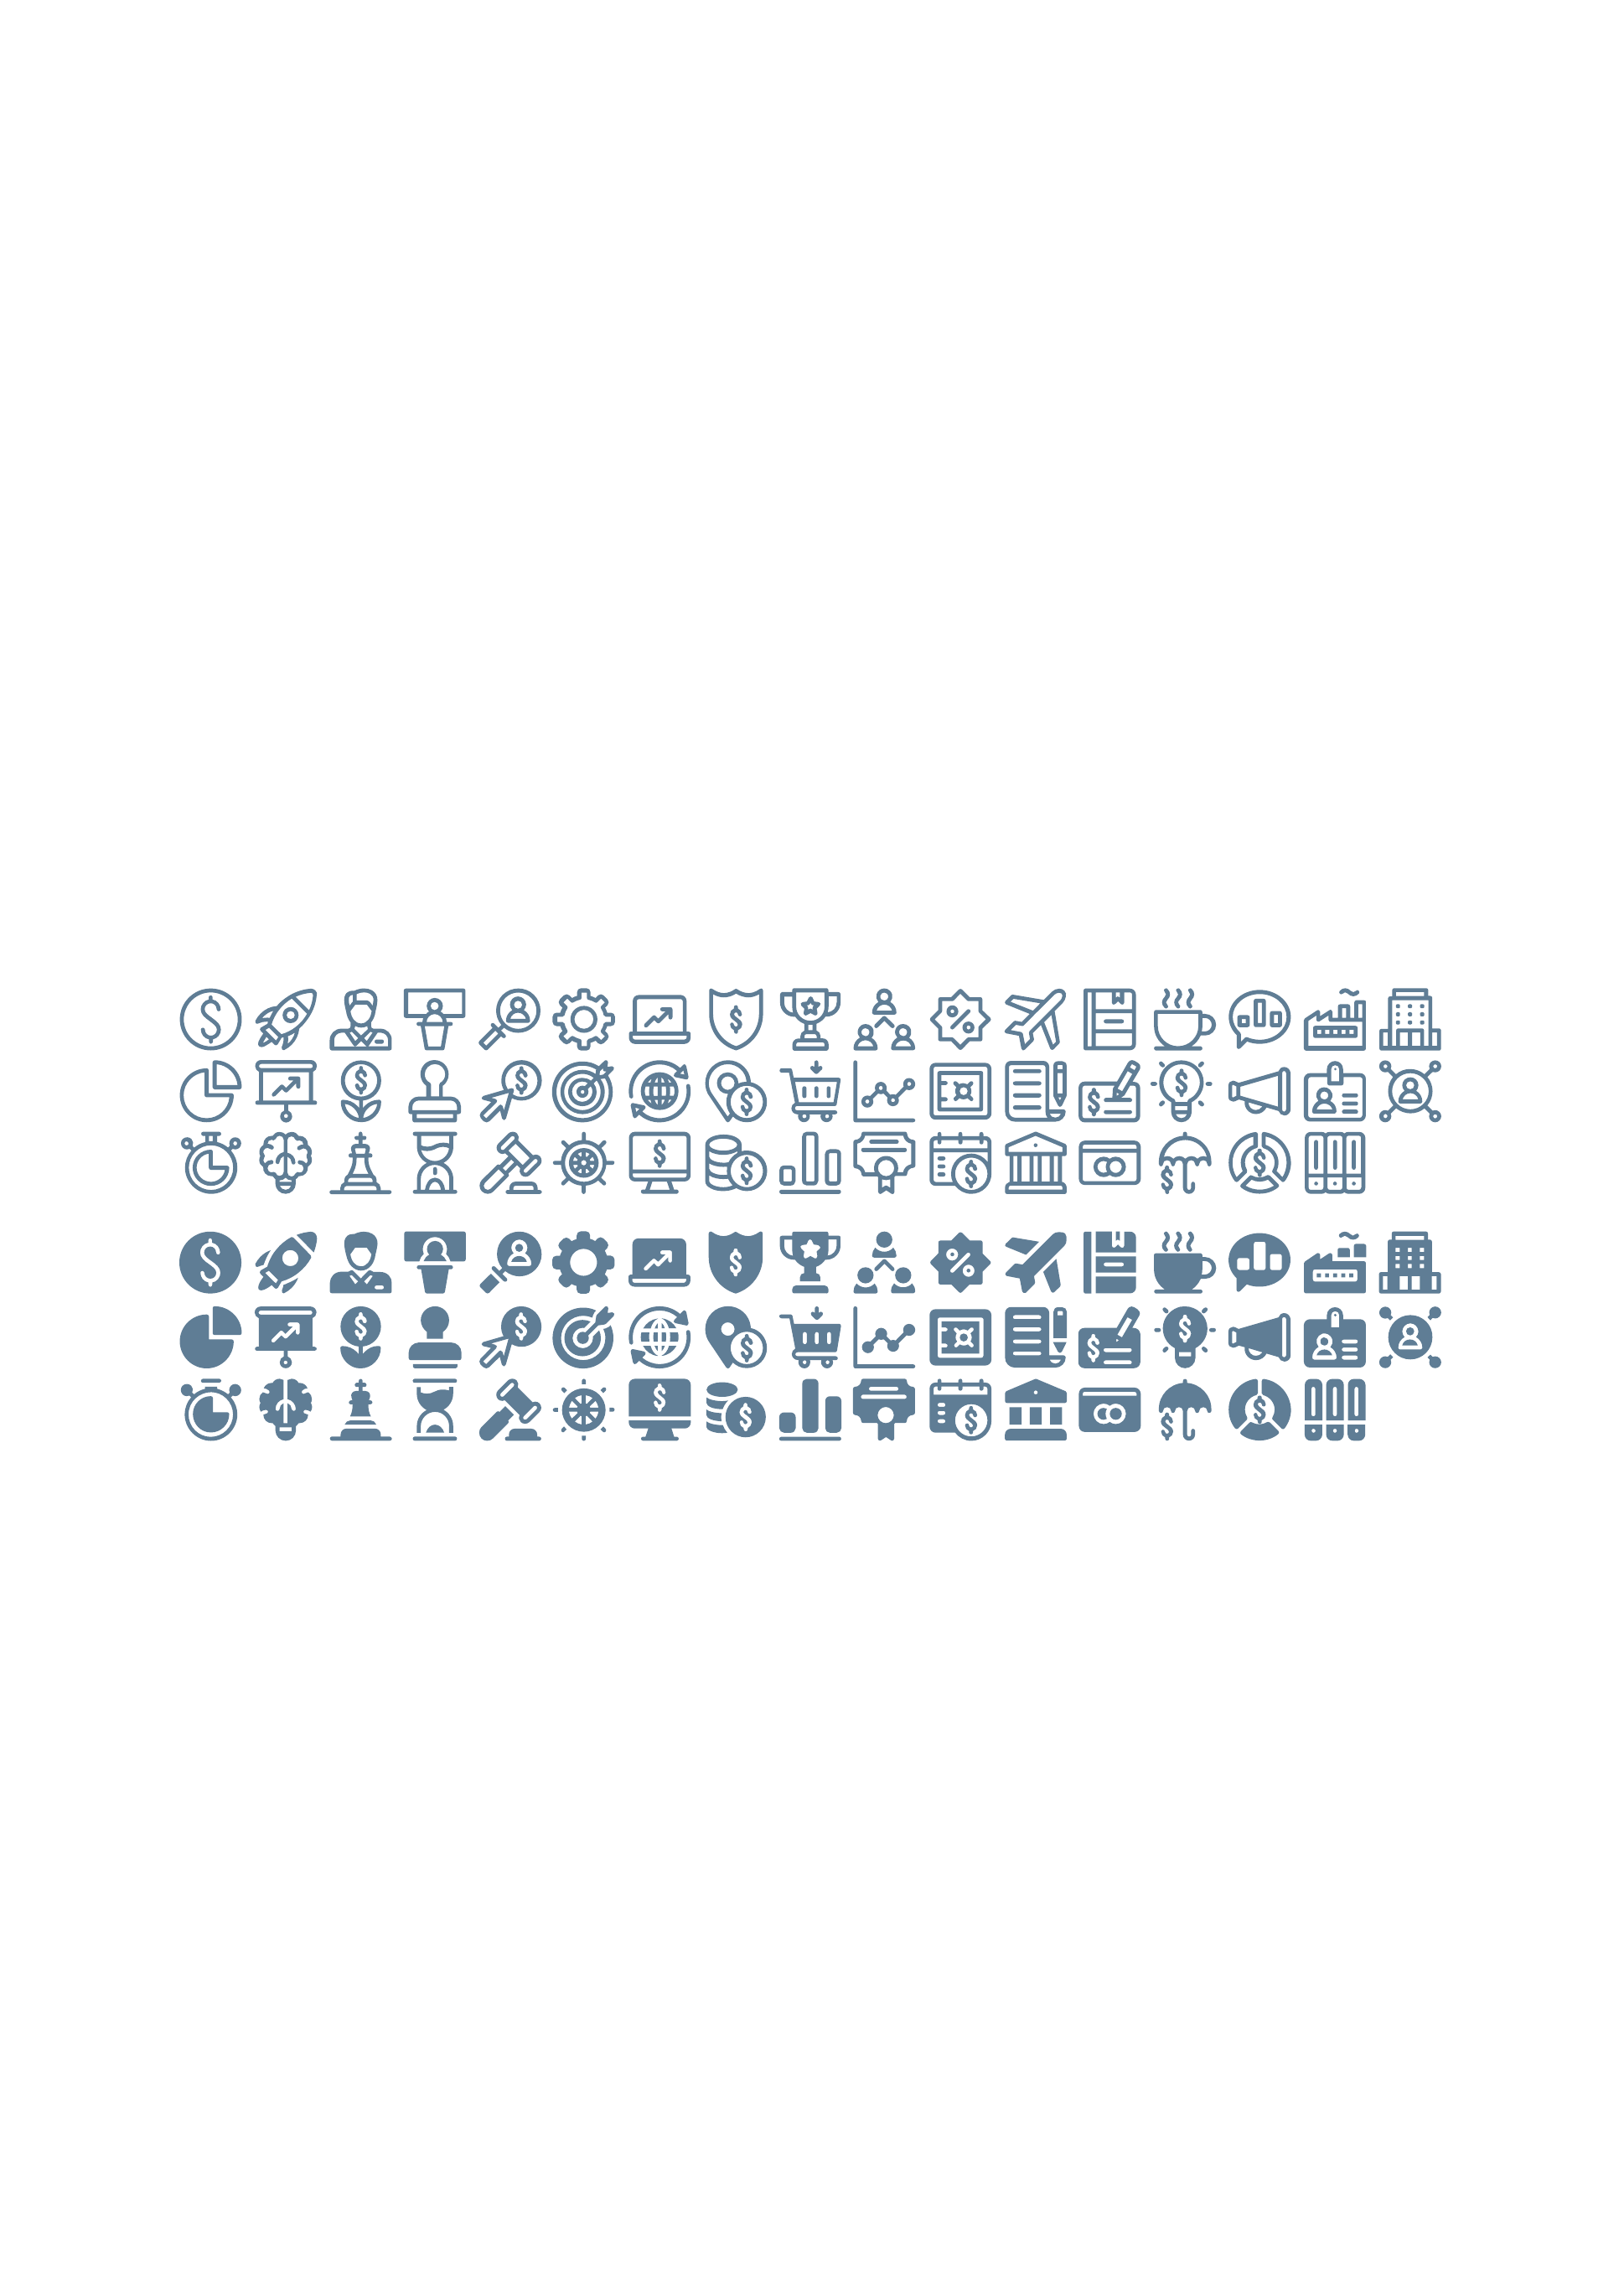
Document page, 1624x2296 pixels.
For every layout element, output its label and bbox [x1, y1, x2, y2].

text_box [404, 1231, 467, 1294]
text_box [329, 1131, 392, 1195]
text_box [628, 1131, 691, 1194]
text_box [1078, 1387, 1141, 1433]
text_box [1228, 1233, 1290, 1292]
text_box [403, 988, 466, 1051]
text_box [852, 1378, 915, 1441]
text_box [412, 1378, 458, 1441]
text_box [179, 1306, 242, 1369]
text_box [1303, 1231, 1367, 1294]
text_box [929, 1131, 992, 1194]
text_box [1303, 988, 1367, 1052]
text_box [1154, 1306, 1217, 1369]
text_box [929, 1309, 992, 1366]
text_box [706, 1382, 767, 1438]
text_box [1303, 1060, 1367, 1122]
text_box [853, 1231, 916, 1294]
text_box [552, 1378, 615, 1441]
text_box [1004, 1378, 1068, 1441]
text_box [628, 995, 691, 1044]
text_box [853, 1131, 916, 1195]
text_box [1078, 1306, 1140, 1368]
text_box [412, 1131, 458, 1194]
text_box [1228, 1378, 1291, 1441]
text_box [1005, 1131, 1068, 1195]
text_box [1005, 1232, 1067, 1294]
text_box [551, 1060, 614, 1123]
text_box [340, 1060, 382, 1123]
text_box [708, 988, 763, 1051]
text_box [1083, 1231, 1136, 1294]
text_box [478, 1378, 542, 1441]
text_box [329, 988, 392, 1051]
text_box [1083, 988, 1136, 1051]
text_box [1153, 988, 1217, 1051]
text_box [853, 1306, 916, 1369]
text_box [1004, 988, 1067, 1051]
text_box [255, 1231, 318, 1294]
text_box [705, 1306, 768, 1369]
text_box [1378, 1306, 1442, 1369]
text_box [628, 1306, 691, 1369]
text_box [1378, 1231, 1441, 1294]
text_box [479, 1231, 542, 1294]
text_box [180, 1131, 242, 1194]
text_box [254, 1306, 317, 1368]
text_box [778, 1131, 841, 1195]
text_box [929, 988, 991, 1051]
text_box [1303, 1306, 1367, 1368]
text_box [479, 1059, 542, 1123]
text_box [408, 1306, 462, 1369]
text_box [929, 1232, 991, 1294]
text_box [705, 1134, 768, 1192]
text_box [779, 988, 841, 1052]
text_box [628, 1378, 691, 1441]
text_box [1158, 1378, 1212, 1441]
text_box [479, 1306, 542, 1369]
text_box [479, 1131, 542, 1194]
text_box [929, 1063, 992, 1120]
text_box [628, 1059, 691, 1123]
text_box [705, 1059, 768, 1123]
text_box [778, 1306, 841, 1369]
text_box [778, 1378, 842, 1441]
text_box [1228, 990, 1291, 1049]
text_box [1005, 1060, 1068, 1122]
text_box [628, 1238, 690, 1287]
text_box [179, 1231, 242, 1294]
text_box [1304, 1378, 1366, 1441]
text_box [329, 1231, 392, 1294]
text_box [180, 1378, 242, 1441]
text_box [1378, 988, 1441, 1051]
text_box [1378, 1060, 1442, 1123]
text_box [1228, 1131, 1291, 1194]
text_box [1304, 1131, 1366, 1194]
text_box [1228, 1067, 1291, 1116]
text_box [1005, 1306, 1068, 1368]
text_box [179, 1060, 242, 1123]
text_box [1158, 1131, 1212, 1195]
text_box [179, 988, 242, 1051]
text_box [853, 988, 916, 1051]
text_box [853, 1060, 916, 1123]
text_box [1078, 1059, 1141, 1123]
text_box [552, 1231, 615, 1294]
text_box [552, 1131, 615, 1195]
text_box [259, 1378, 313, 1441]
text_box [1153, 1231, 1217, 1294]
text_box [779, 1060, 841, 1123]
text_box [340, 1306, 381, 1368]
text_box [408, 1060, 462, 1123]
text_box [1150, 1060, 1213, 1123]
text_box [478, 988, 541, 1051]
text_box [552, 988, 616, 1051]
text_box [708, 1231, 763, 1294]
text_box [1078, 1140, 1141, 1186]
text_box [929, 1378, 992, 1441]
text_box [259, 1131, 313, 1194]
text_box [552, 1306, 615, 1369]
text_box [255, 988, 318, 1051]
text_box [255, 1059, 318, 1123]
text_box [329, 1378, 392, 1441]
text_box [1228, 1313, 1291, 1362]
text_box [779, 1231, 841, 1294]
